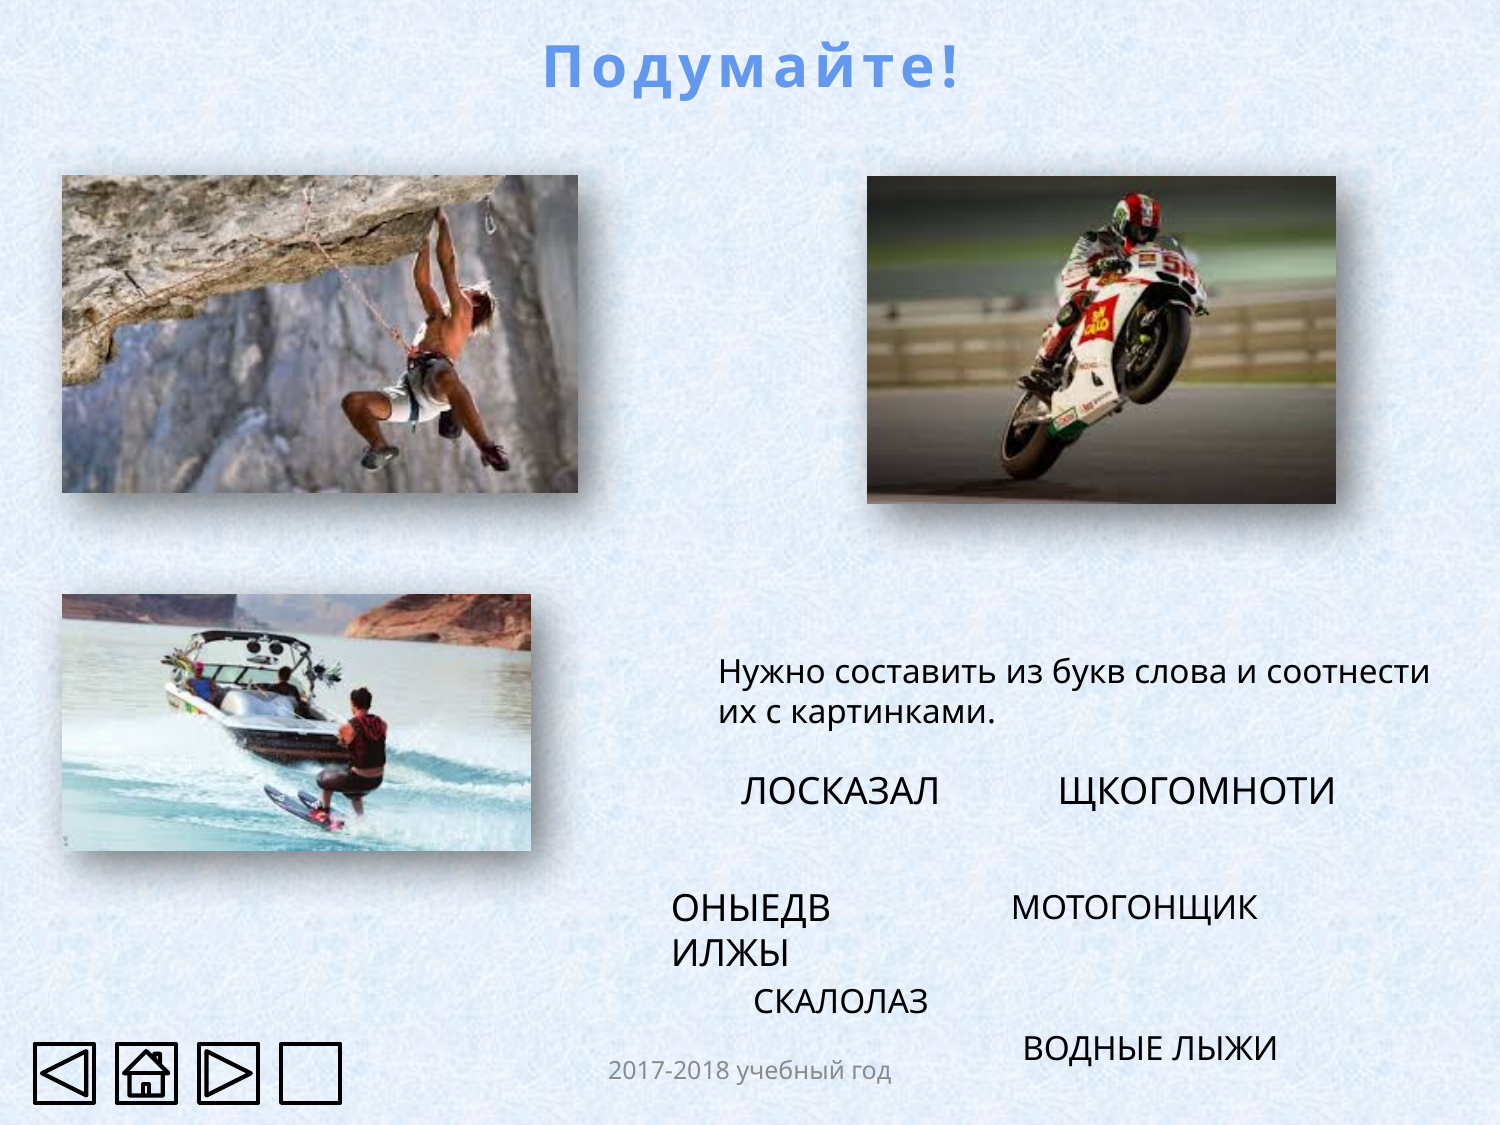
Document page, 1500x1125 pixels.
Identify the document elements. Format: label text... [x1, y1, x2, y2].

picture [61, 594, 532, 852]
text_box ЛОСКАЗАЛ [726, 759, 996, 820]
picture [866, 176, 1337, 505]
text_box ОНЫЕДВ ИЛЖЫ [656, 876, 973, 982]
title Подумайте! [93, 11, 1407, 118]
text_box МОТОГОНЩИК [996, 878, 1442, 934]
text_box ЩКОГОМНОТИ [1042, 759, 1454, 820]
text_box СКАЛОЛАЗ [738, 972, 985, 1028]
picture [61, 174, 578, 493]
text_box Нужно составить из букв слова и соотнести их с картинками. [703, 642, 1465, 738]
footer 2017-2018 учебный год [550, 1041, 950, 1102]
text_box ВОДНЫЕ ЛЫЖИ [1007, 1019, 1325, 1075]
